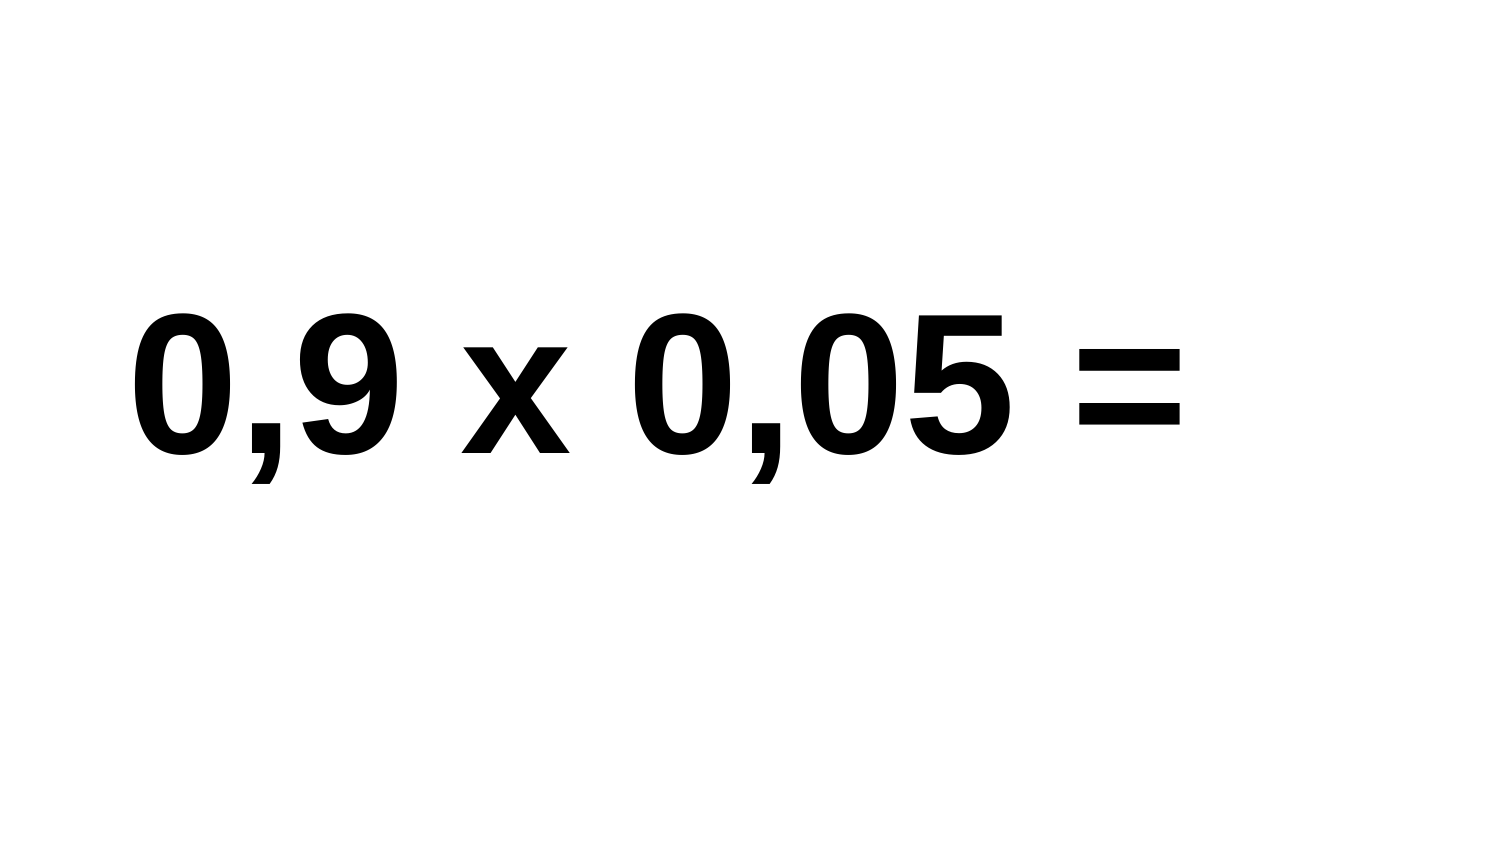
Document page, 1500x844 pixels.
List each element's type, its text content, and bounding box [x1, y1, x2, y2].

text_box 0,9 x 0,05 = [112, 318, 1388, 509]
